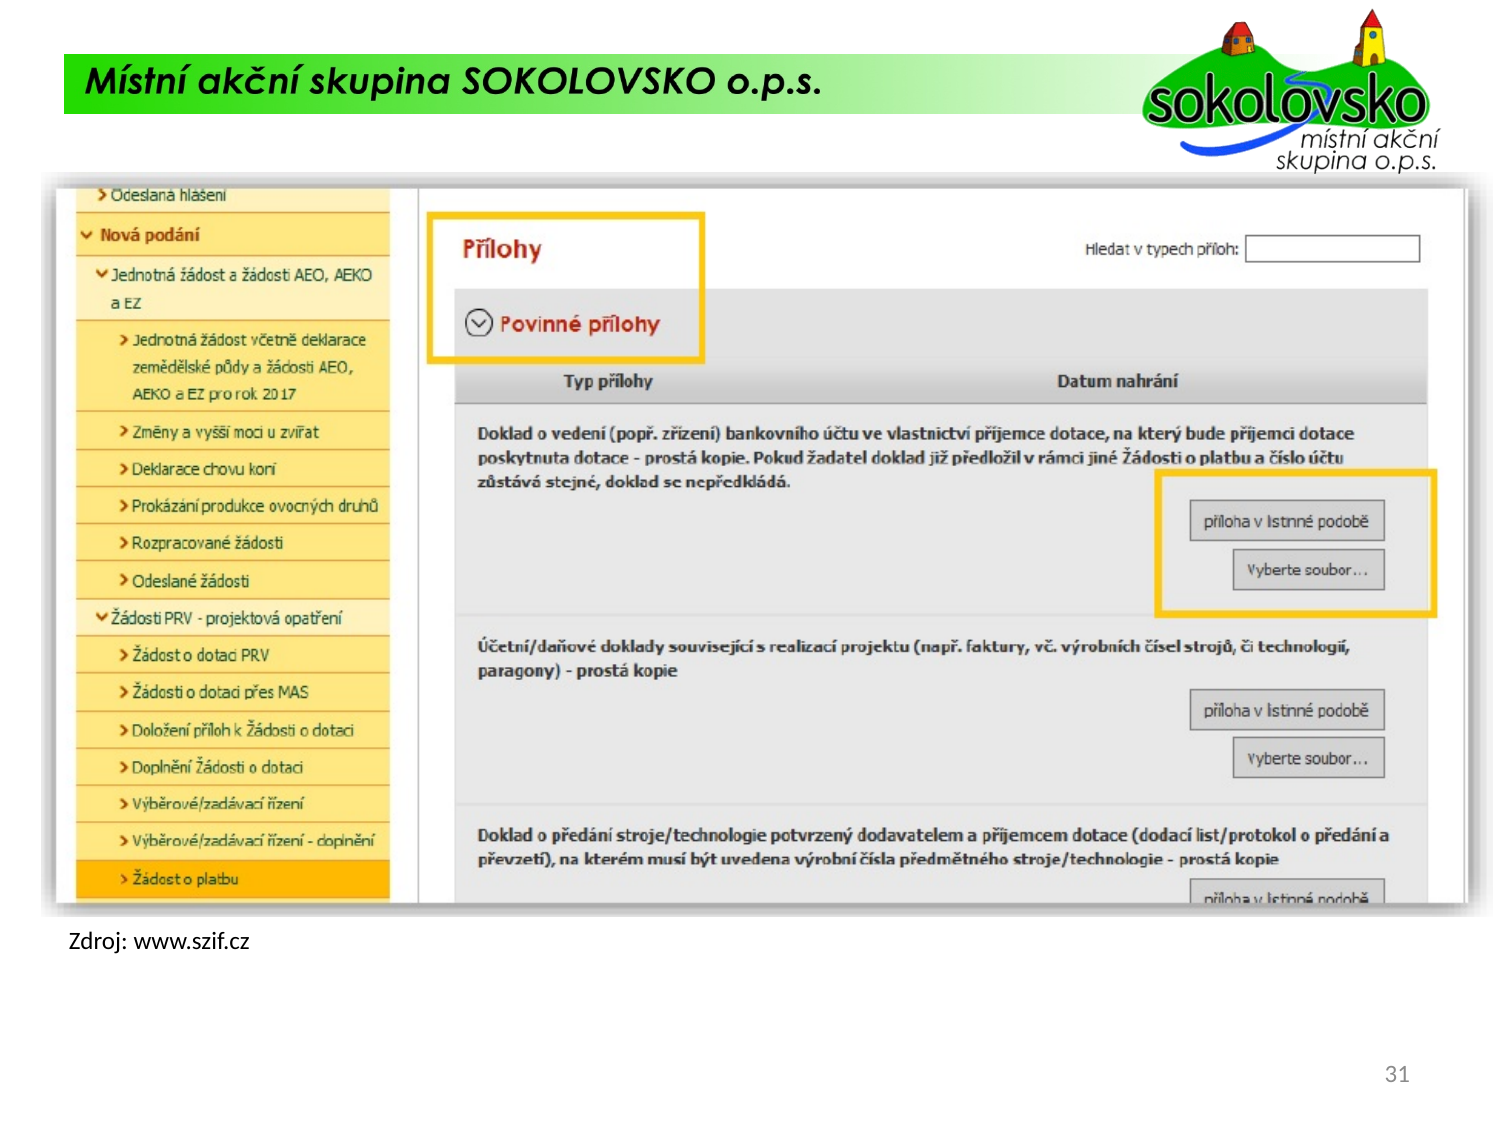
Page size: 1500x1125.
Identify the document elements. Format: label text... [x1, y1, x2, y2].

text_box Zdroj: www.szif.cz [54, 925, 266, 962]
picture [64, 0, 1455, 197]
slide_number 31 [1074, 1042, 1425, 1103]
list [40, 172, 1493, 918]
